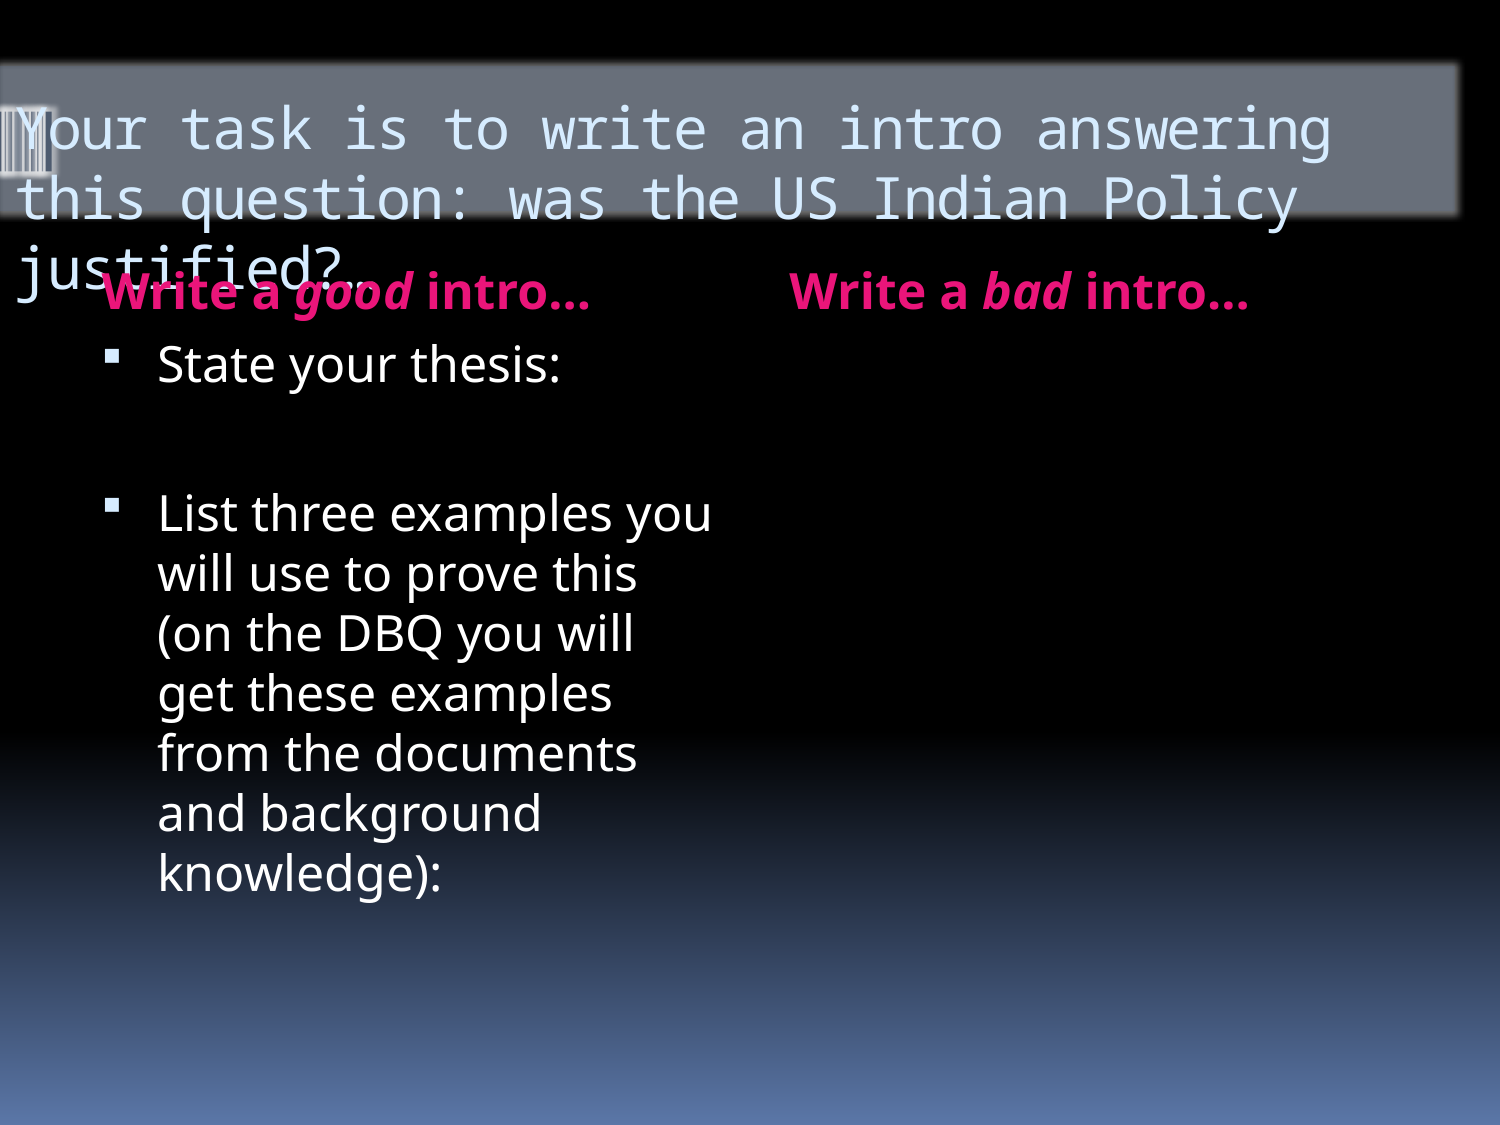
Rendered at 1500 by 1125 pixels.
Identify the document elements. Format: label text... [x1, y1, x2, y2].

title Your task is to write an intro answering this question: was the US Indian Policy justified?… [0, 83, 1500, 234]
list Write a good intro… [75, 237, 738, 324]
list State your thesis: List three examples you will use to prove this (on the DBQ you will get these examples from the documents and background knowledge): [75, 324, 738, 975]
list Write a bad intro… [762, 237, 1426, 343]
